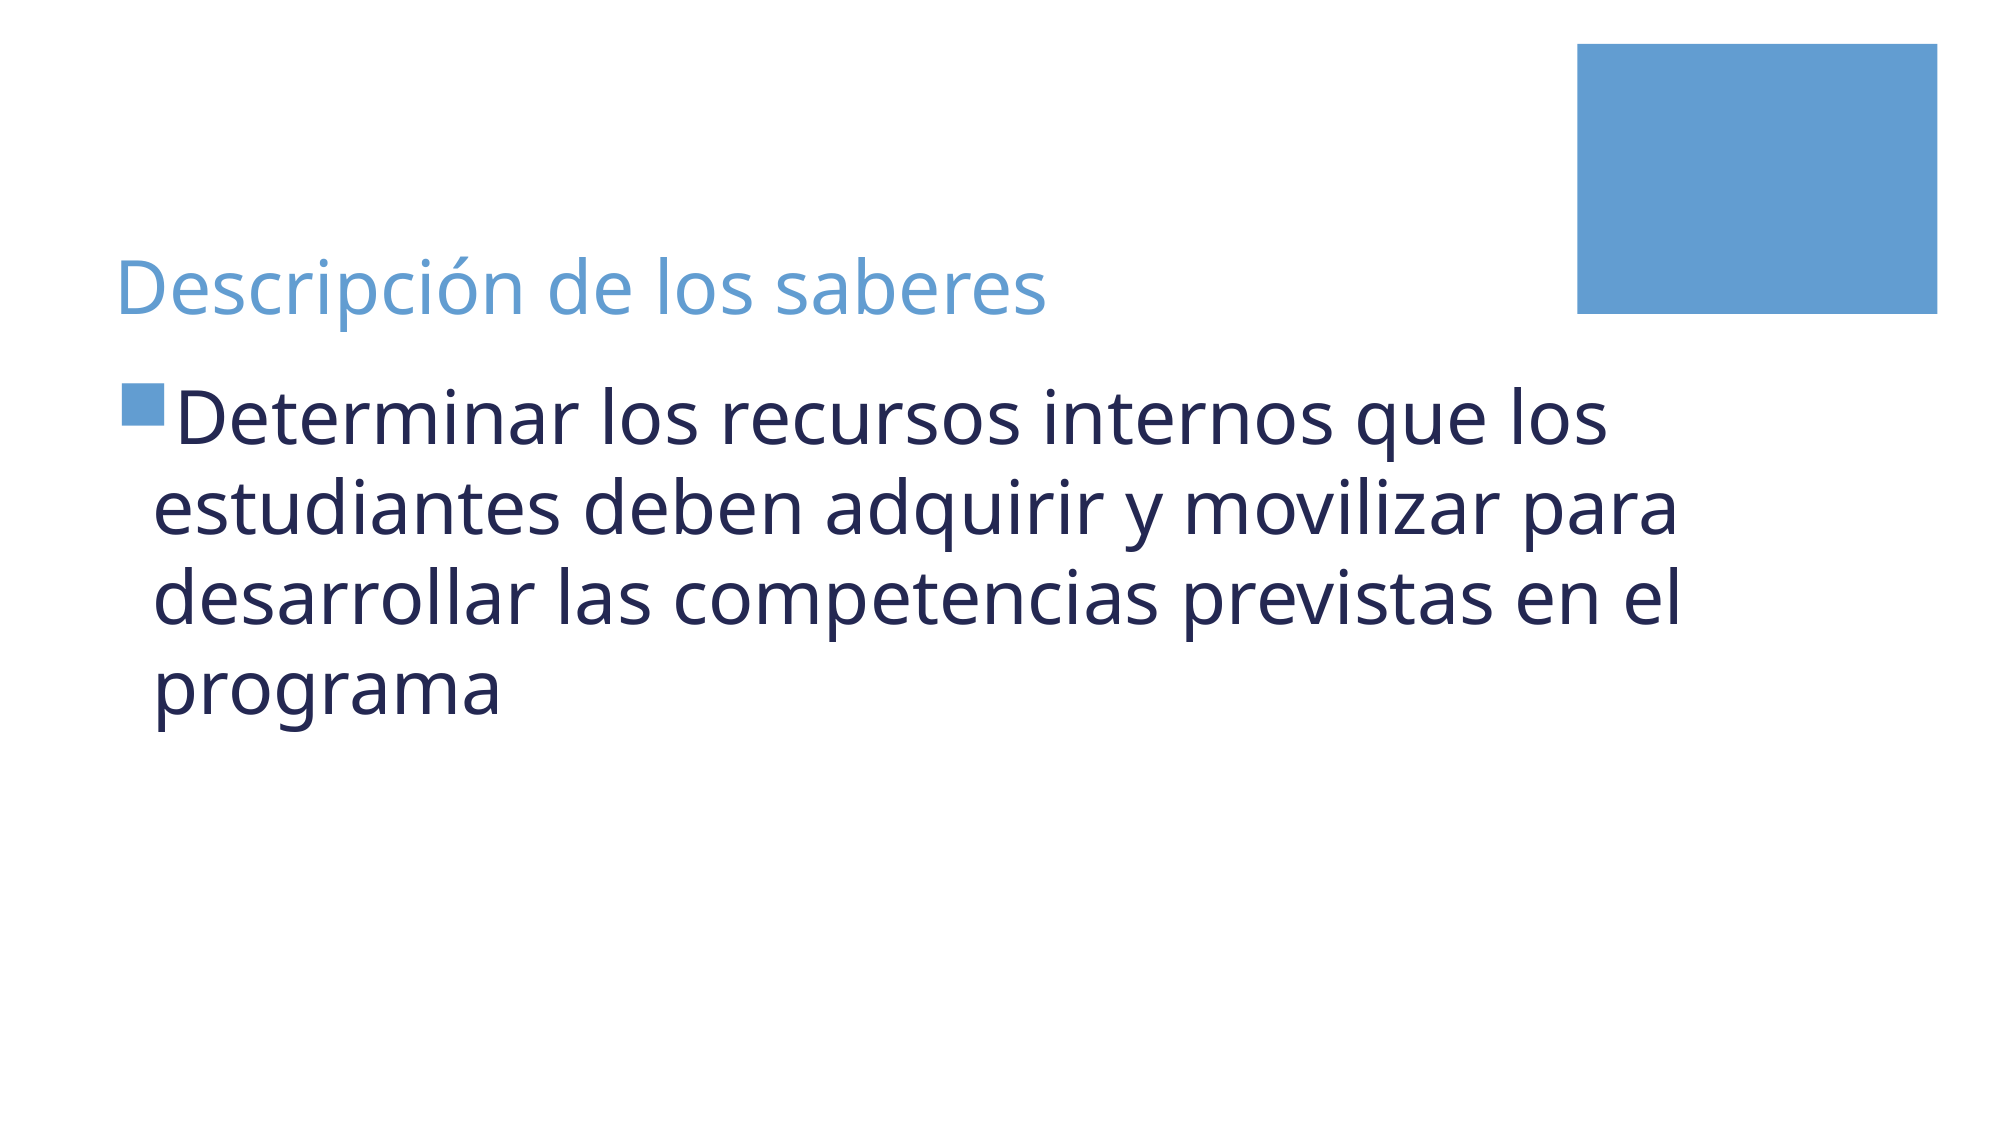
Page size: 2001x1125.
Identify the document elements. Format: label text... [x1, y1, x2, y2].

list Determinar los recursos internos que los estudiantes deben adquirir y movilizar para desarrollar las competencias previstas en el programa [99, 362, 1869, 1005]
title Descripción de los saberes [99, 149, 1524, 338]
